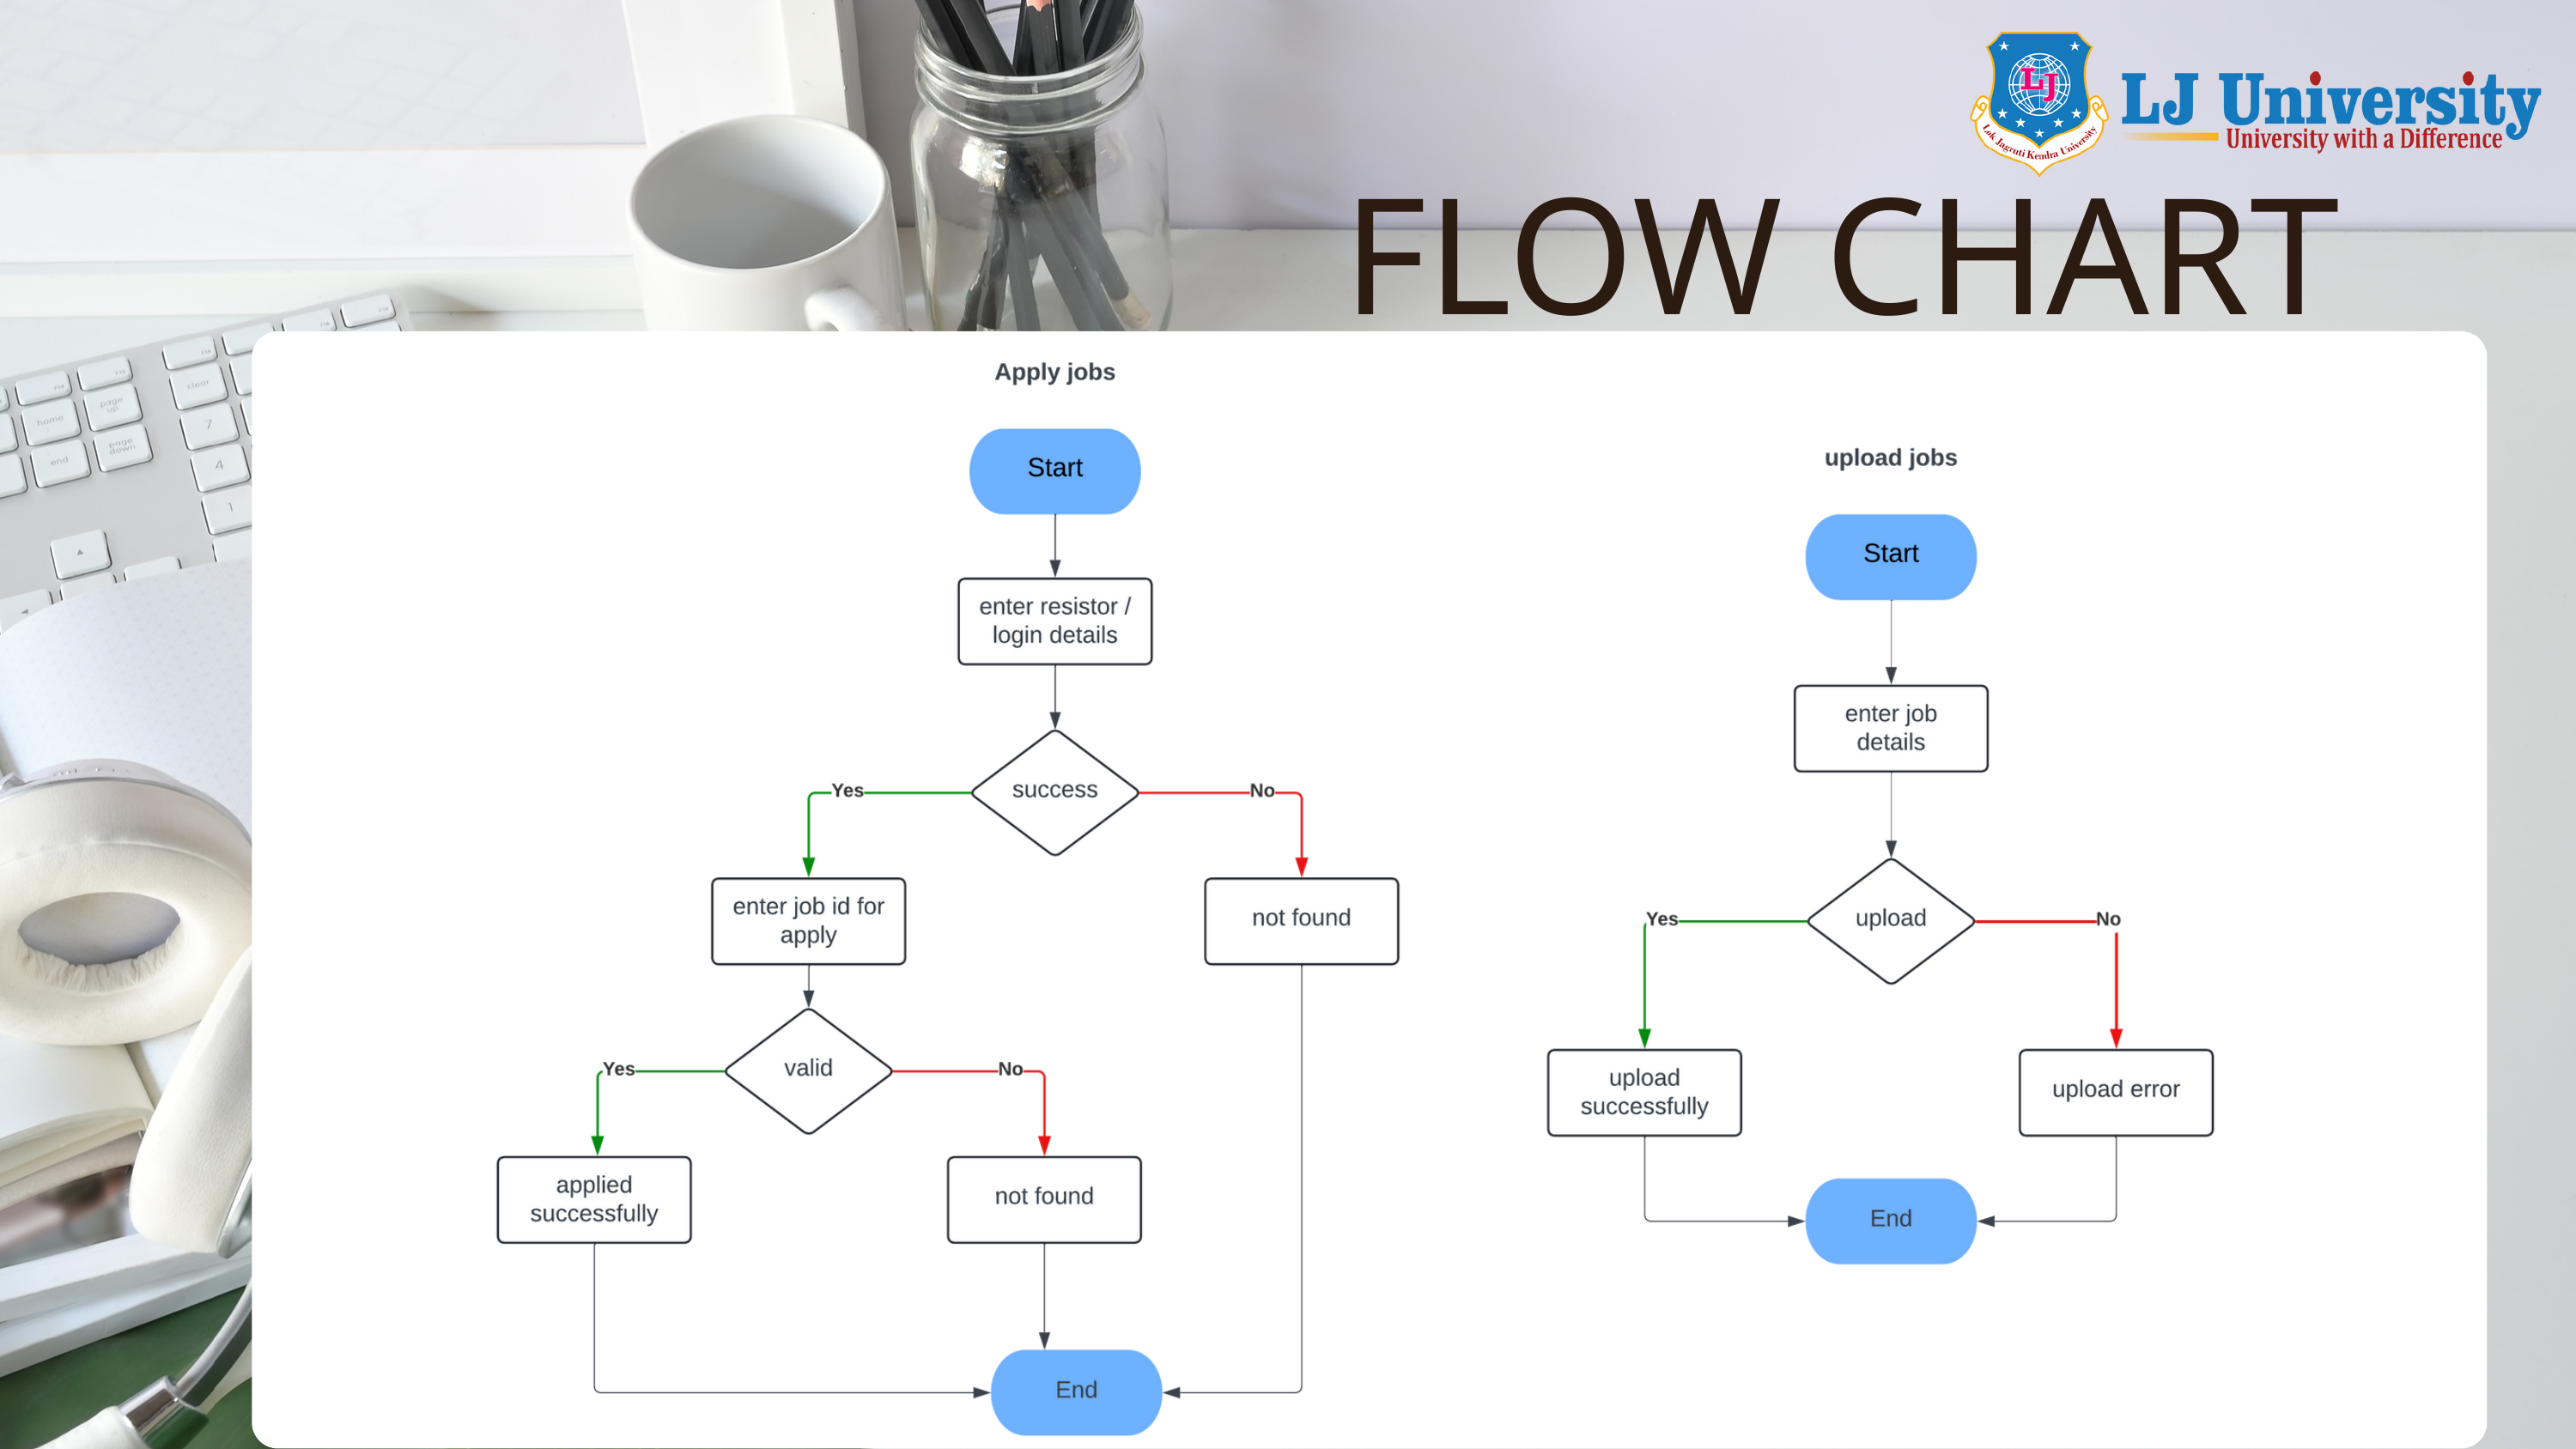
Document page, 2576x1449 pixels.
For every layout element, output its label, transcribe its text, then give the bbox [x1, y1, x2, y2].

text_box [455, 300, 2256, 330]
text_box [1970, 32, 2542, 178]
text_box FLOW CHART [1115, 120, 2341, 330]
text_box [0, 0, 2576, 1449]
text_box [252, 330, 2488, 1449]
